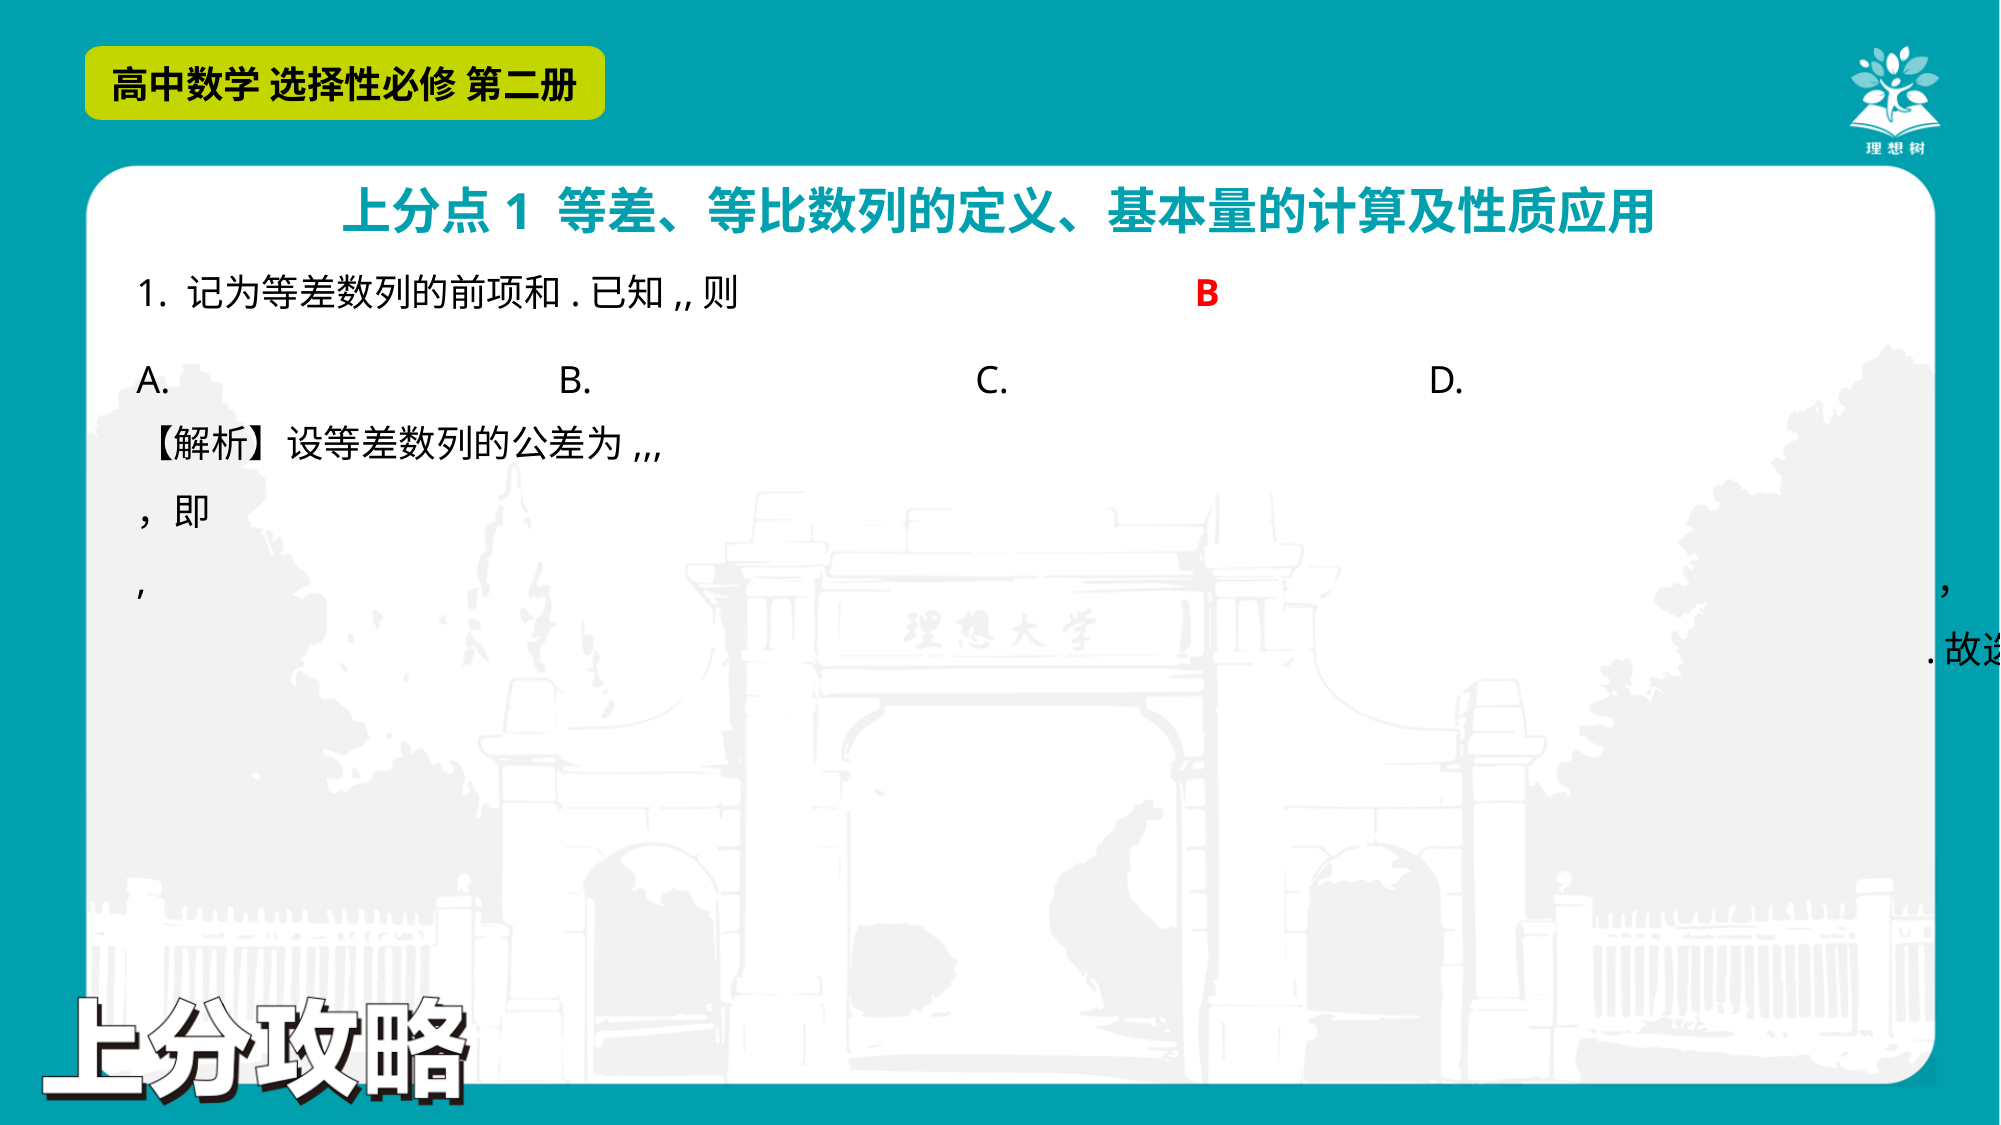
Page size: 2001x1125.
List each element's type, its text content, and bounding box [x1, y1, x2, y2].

picture [0, 0, 2000, 1125]
text_box B [1180, 246, 1235, 307]
